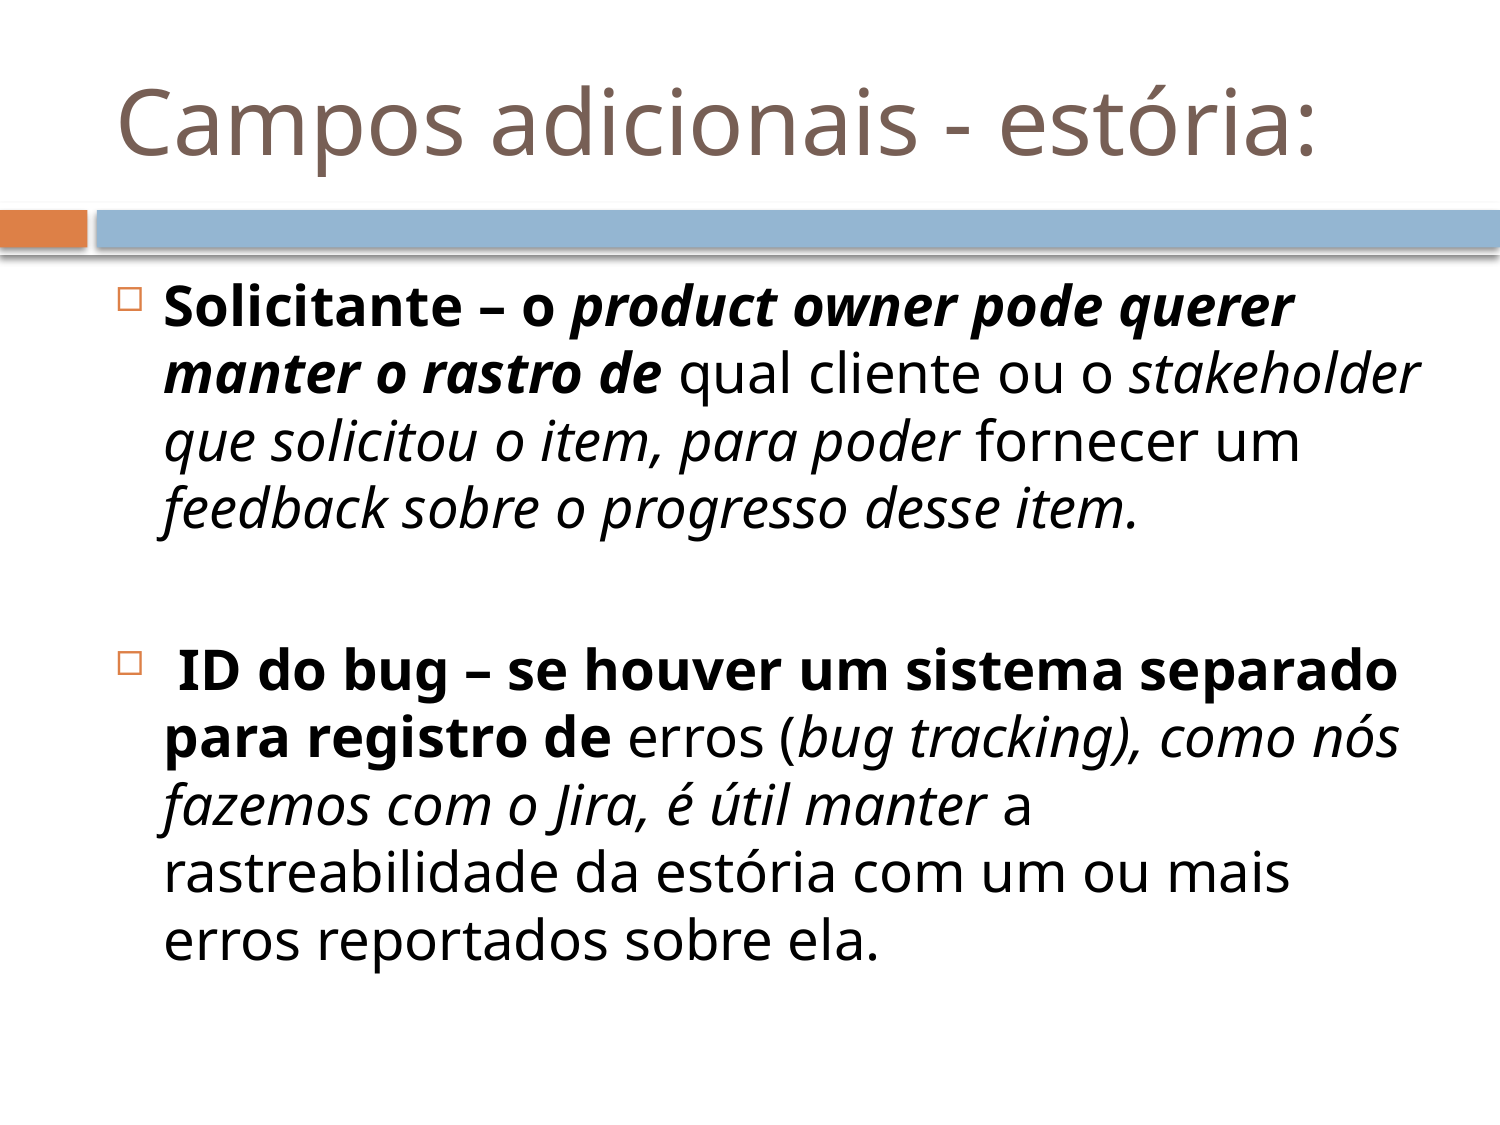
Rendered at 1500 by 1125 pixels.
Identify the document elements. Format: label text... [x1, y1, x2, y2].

title Campos adicionais - estória: [100, 37, 1438, 200]
list Solicitante – o product owner pode querer manter o rastro de qual cliente ou o stakeholder que solicitou o item, para poder fornecer um feedback sobre o progresso desse item. ID do bug – se houver um sistema separado para registro de erros (bug tracking), como nós fazemos com o Jira, é útil manter a rastreabilidade da estória com um ou mais erros reportados sobre ela. [100, 262, 1438, 1047]
